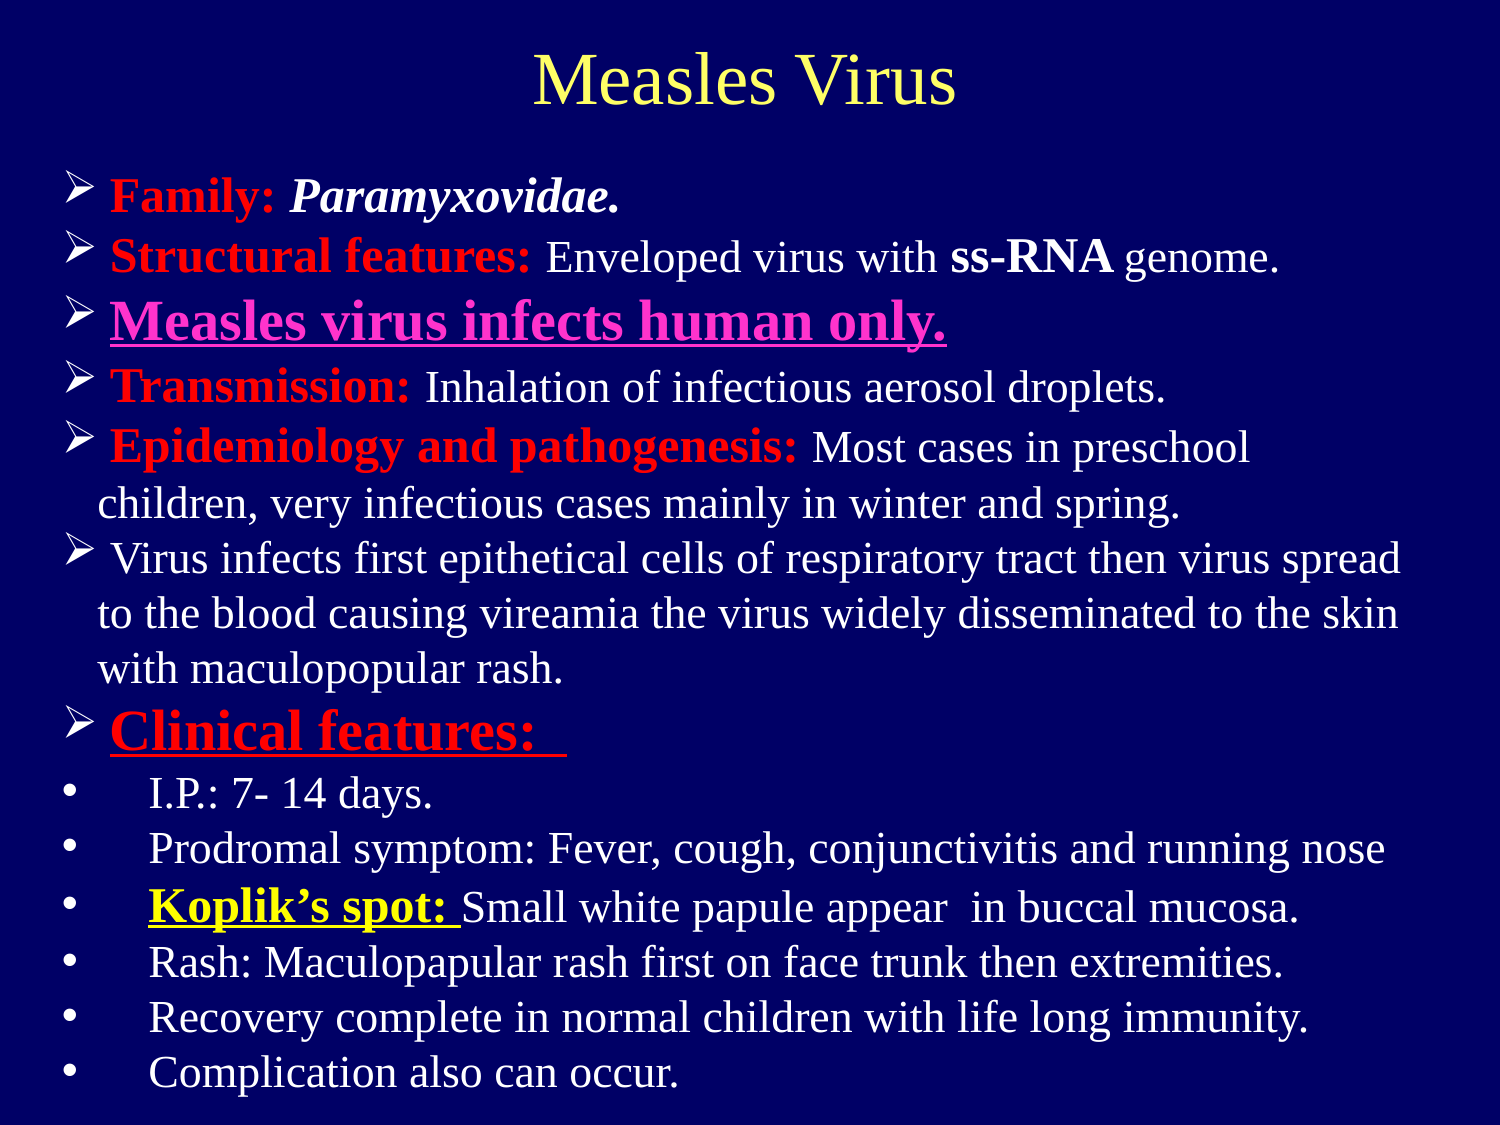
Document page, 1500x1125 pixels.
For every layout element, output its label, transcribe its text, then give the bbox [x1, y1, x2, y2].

text_box Measles Virus [88, 22, 1401, 127]
text_box Family: Paramyxovidae. Structural features: Enveloped virus with ss-RNA genome. Measles virus infects human only. Transmission: Inhalation of infectious aerosol droplets. Epidemiology and pathogenesis: Most cases in preschool children, very infectious cases mainly in winter and spring. Virus infects first epithetical cells of respiratory tract then virus spread to the blood causing vireamia the virus widely disseminated to the skin with maculopopular rash. Clinical features: I.P.: 7- 14 days. Prodromal symptom: Fever, cough, conjunctivitis and running nose Koplik’s spot: Small white papule appear in buccal mucosa. Rash: Maculopapular rash first on face trunk then extremities. Recovery complete in normal children with life long immunity. Complication also can occur. [47, 154, 1436, 1105]
